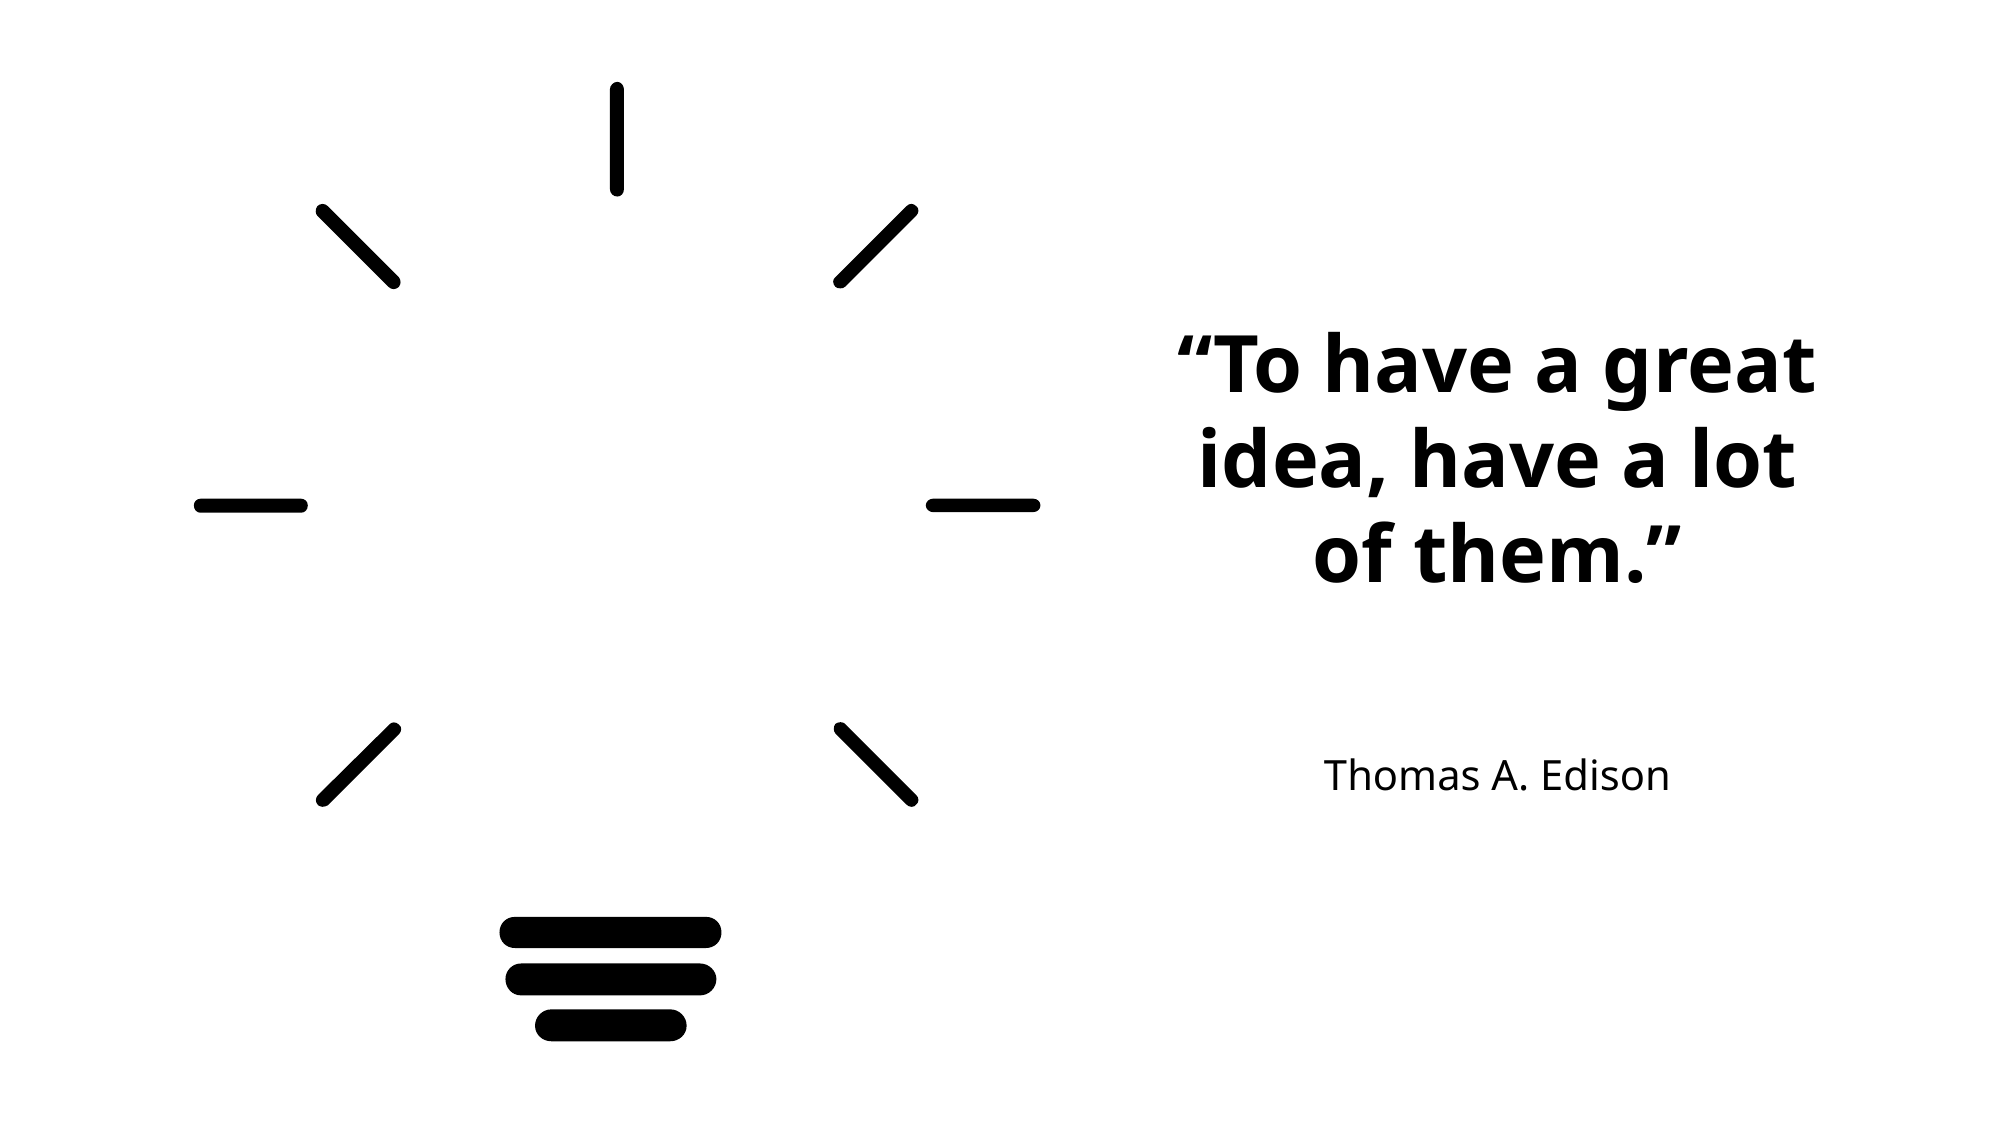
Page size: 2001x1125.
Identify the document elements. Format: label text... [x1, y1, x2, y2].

text_box [870, 203, 919, 249]
text_box [925, 498, 1041, 513]
text_box [499, 916, 722, 949]
text_box [535, 1009, 687, 1042]
text_box [193, 498, 308, 513]
text_box Thomas A. Edison [1184, 748, 1811, 799]
picture [345, 244, 878, 884]
text_box “To have a great idea, have a lot of them.” [1160, 313, 1835, 599]
text_box [505, 963, 717, 996]
text_box [315, 203, 364, 243]
text_box [884, 762, 919, 807]
text_box [609, 81, 624, 197]
text_box [315, 773, 340, 807]
